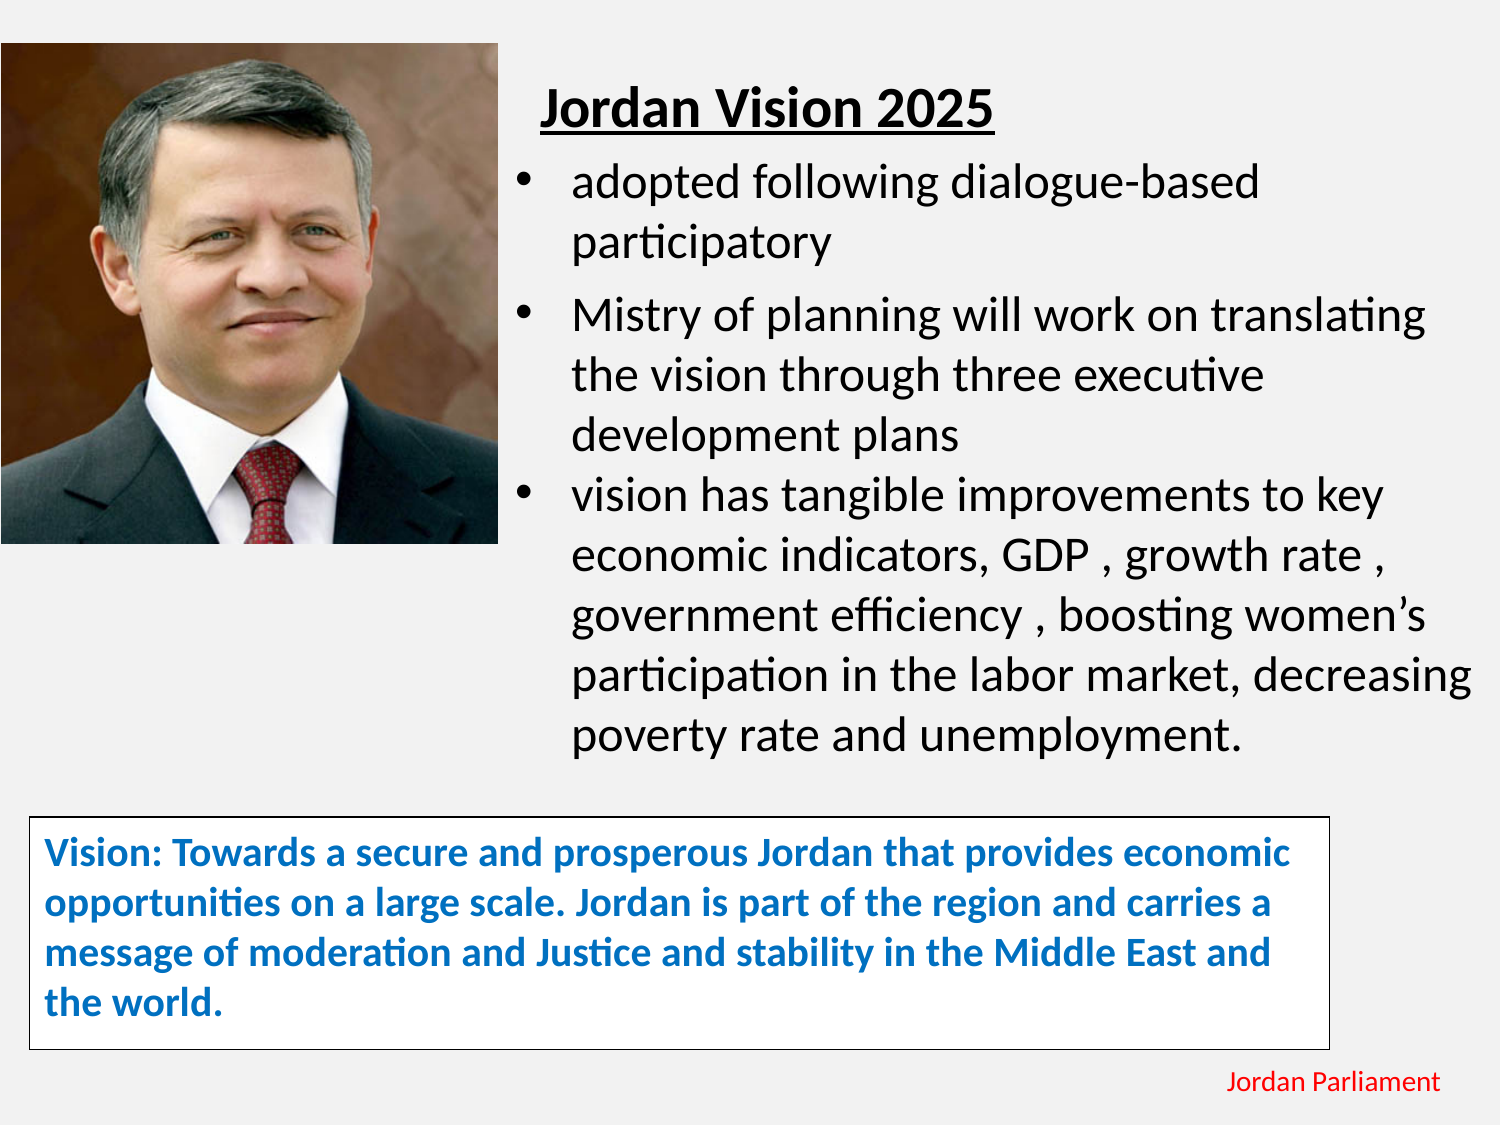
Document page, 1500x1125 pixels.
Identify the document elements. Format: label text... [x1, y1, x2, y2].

picture [1, 43, 498, 544]
footer Jordan Parliament [1180, 1050, 1488, 1110]
subtitle Jordan Vision 2025 [525, 0, 1500, 186]
text_box [734, 11, 766, 139]
text_box adopted following dialogue-based participatory Mistry of planning will work on translating the vision through three executive development plans vision has tangible improvements to key economic indicators, GDP , growth rate , government efficiency , boosting women’s participation in the labor market, decreasing poverty rate and unemployment. [499, 141, 1496, 874]
text_box Vision: Towards a secure and prosperous Jordan that provides economic opportunities on a large scale. Jordan is part of the region and carries a message of moderation and Justice and stability in the Middle East and the world. [29, 816, 1330, 1050]
